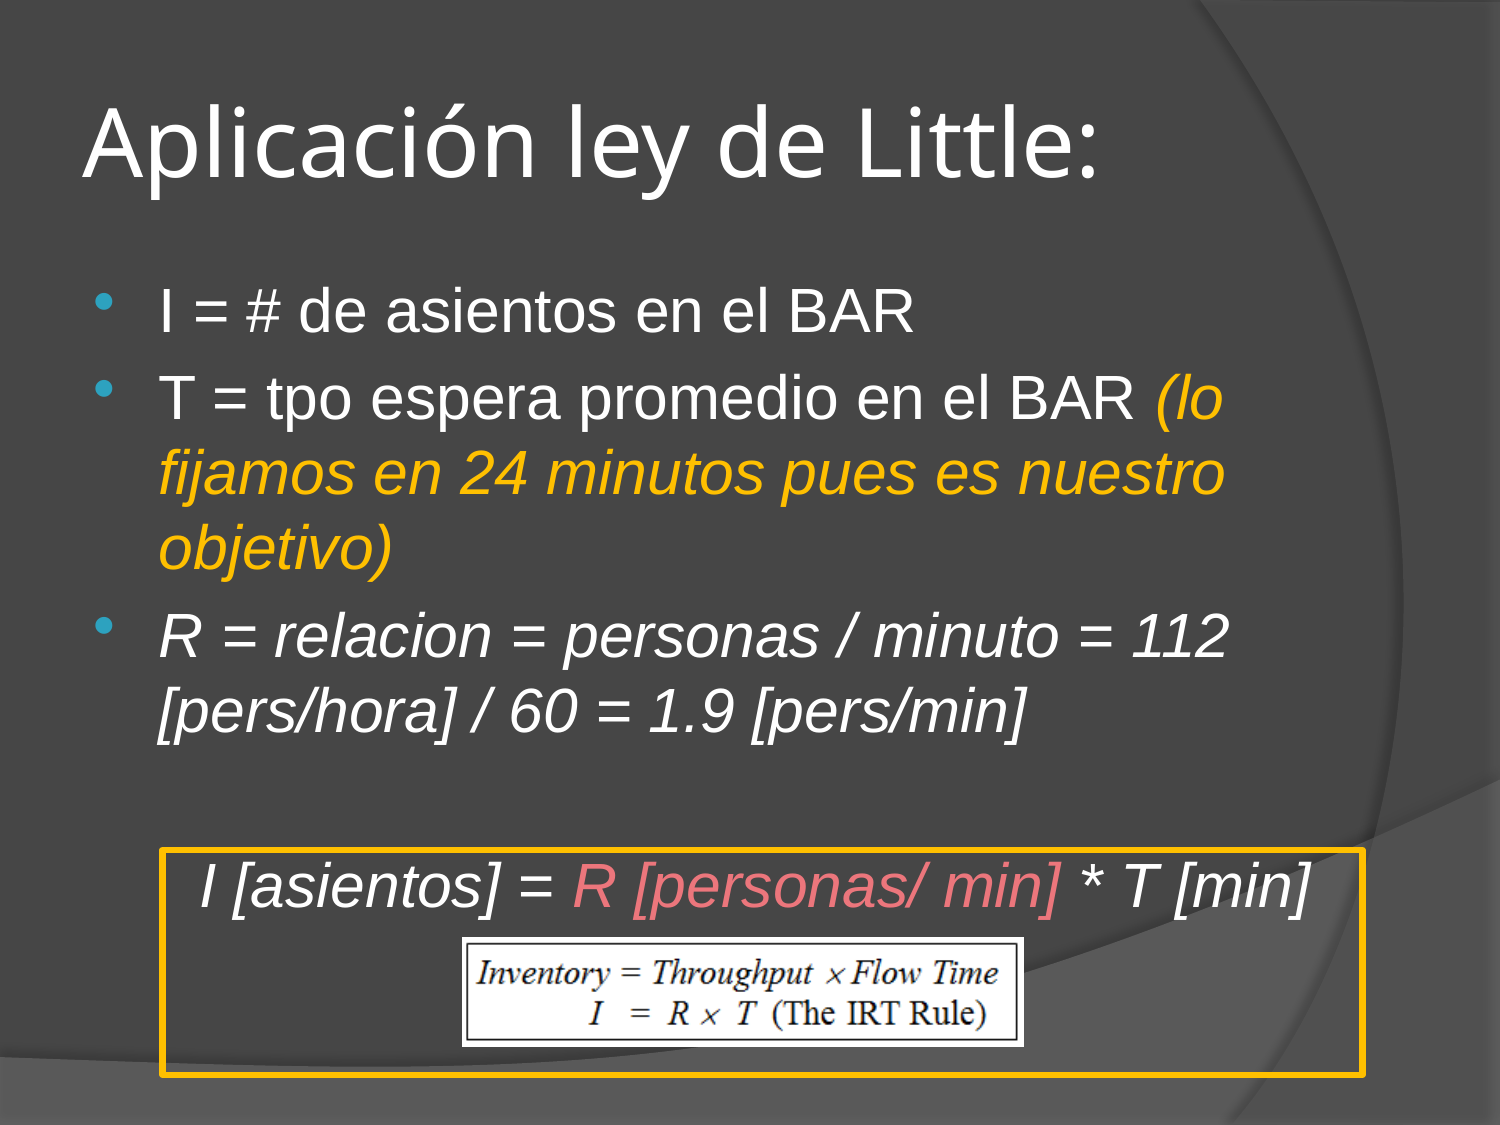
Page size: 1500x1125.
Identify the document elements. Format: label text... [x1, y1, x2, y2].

text_box [161, 848, 1364, 1076]
list I = # de asientos en el BAR T = tpo espera promedio en el BAR (lo fijamos en 24 minutos pues es nuestro objetivo) R = relacion = personas / minuto = 112 [pers/hora] / 60 = 1.9 [pers/min] I [asientos] = R [personas/ min] * T [min] [75, 262, 1450, 1005]
title Aplicación ley de Little: [75, 45, 1300, 233]
picture [462, 937, 1024, 1048]
